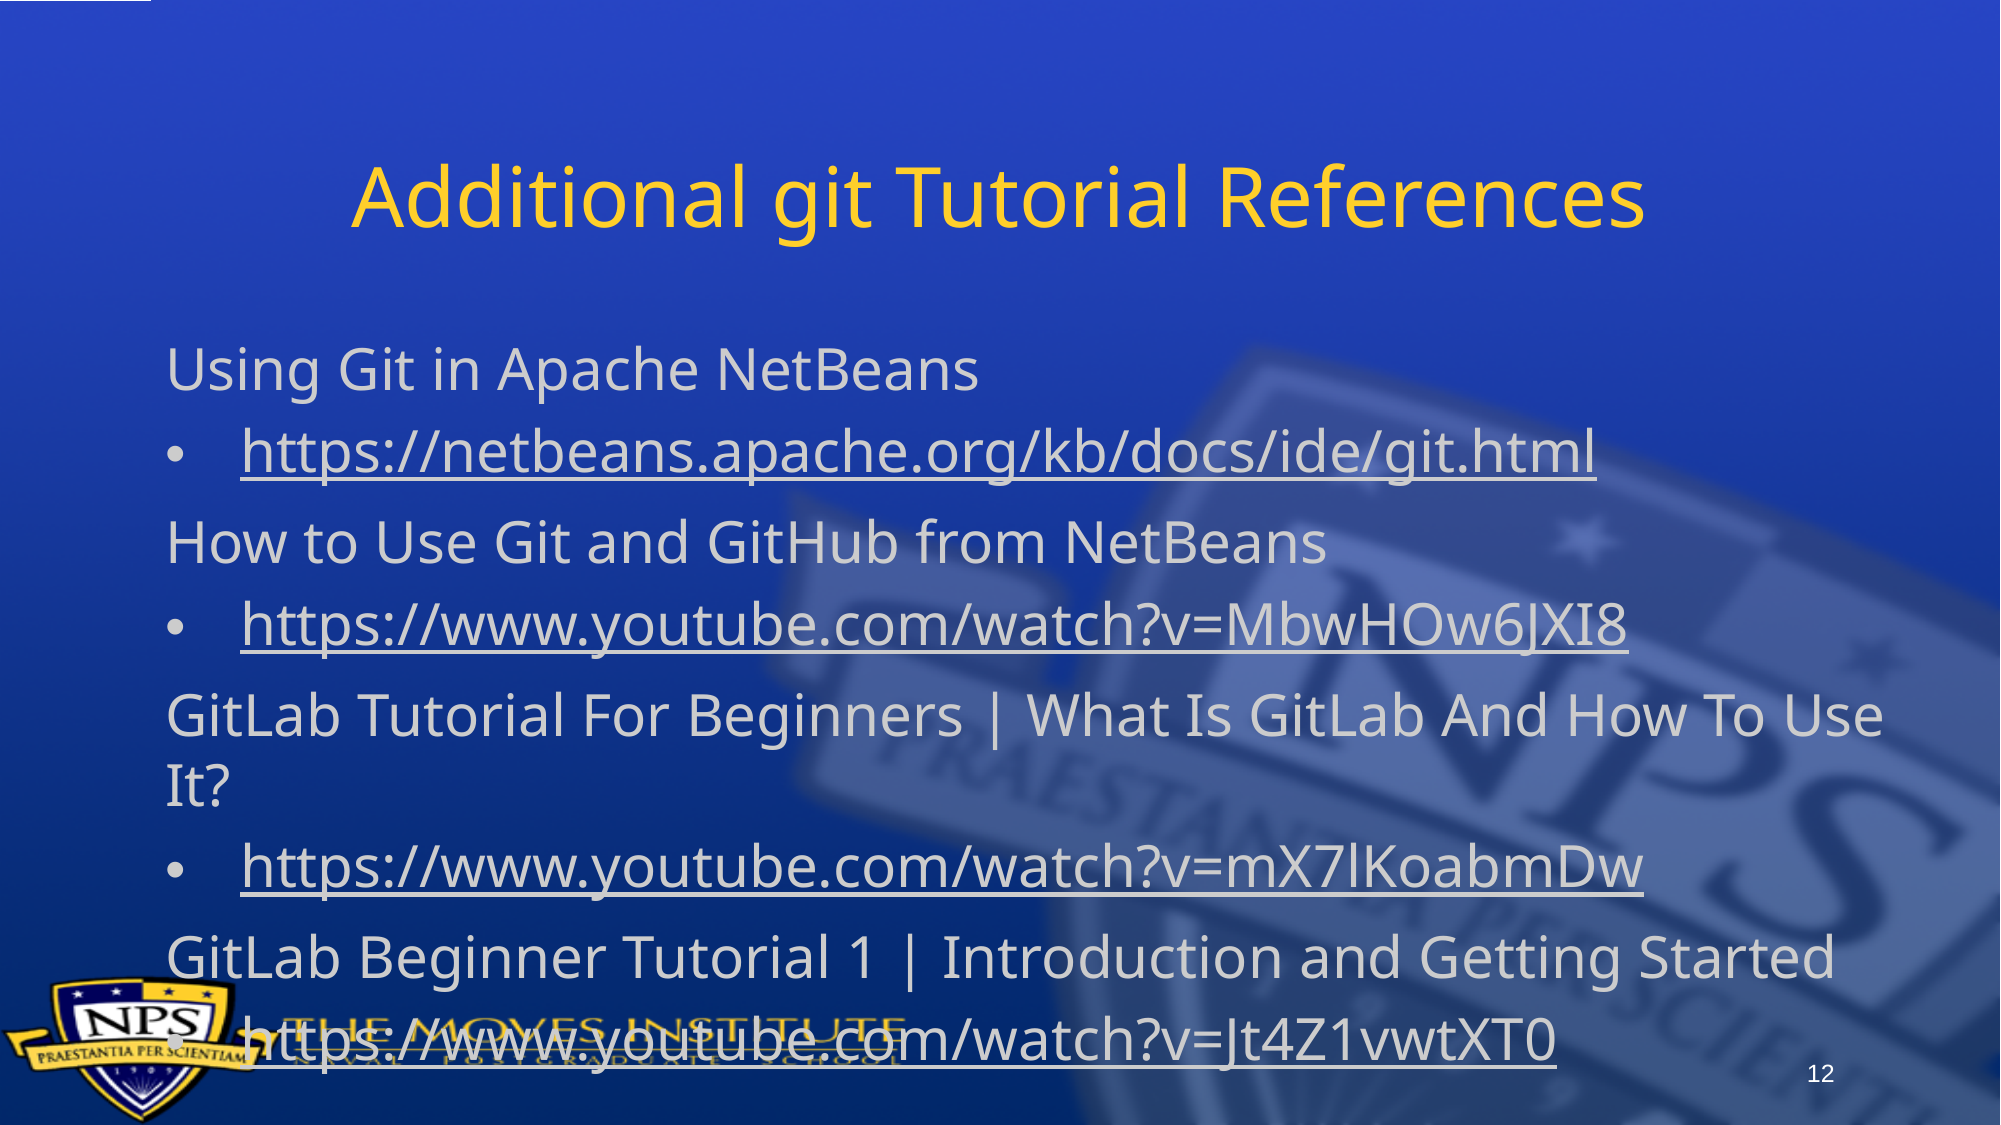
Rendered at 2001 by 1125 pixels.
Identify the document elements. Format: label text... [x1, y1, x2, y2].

picture [0, 0, 2000, 1125]
list Using Git in Apache NetBeans https://netbeans.apache.org/kb/docs/ide/git.html How to Use Git and GitHub from NetBeans https://www.youtube.com/watch?v=MbwHOw6JXI8 GitLab Tutorial For Beginners | What Is GitLab And How To Use It? https://www.youtube.com/watch?v=mX7lKoabmDw GitLab Beginner Tutorial 1 | Introduction and Getting Started https://www.youtube.com/watch?v=Jt4Z1vwtXT0 [150, 324, 1913, 1000]
slide_number 12 [1383, 1042, 1850, 1103]
title Additional git Tutorial References [150, 99, 1850, 288]
